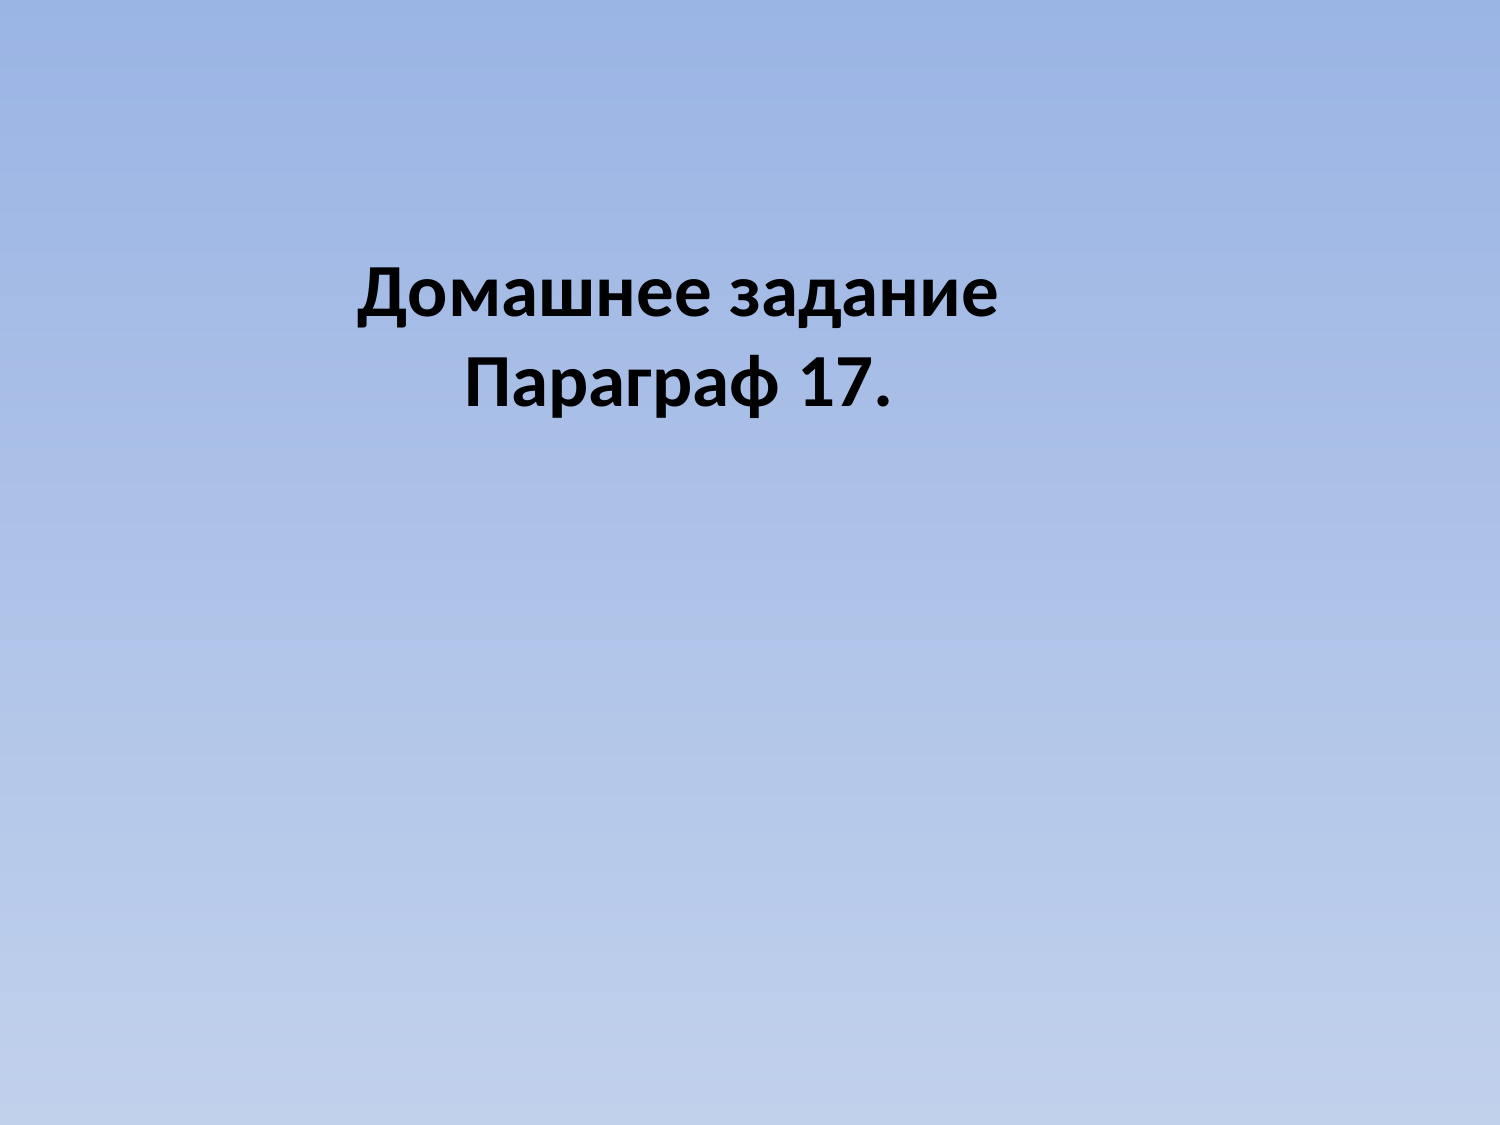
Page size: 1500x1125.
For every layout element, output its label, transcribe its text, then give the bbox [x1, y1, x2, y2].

text_box Домашнее задание Параграф 17. [343, 234, 1015, 430]
